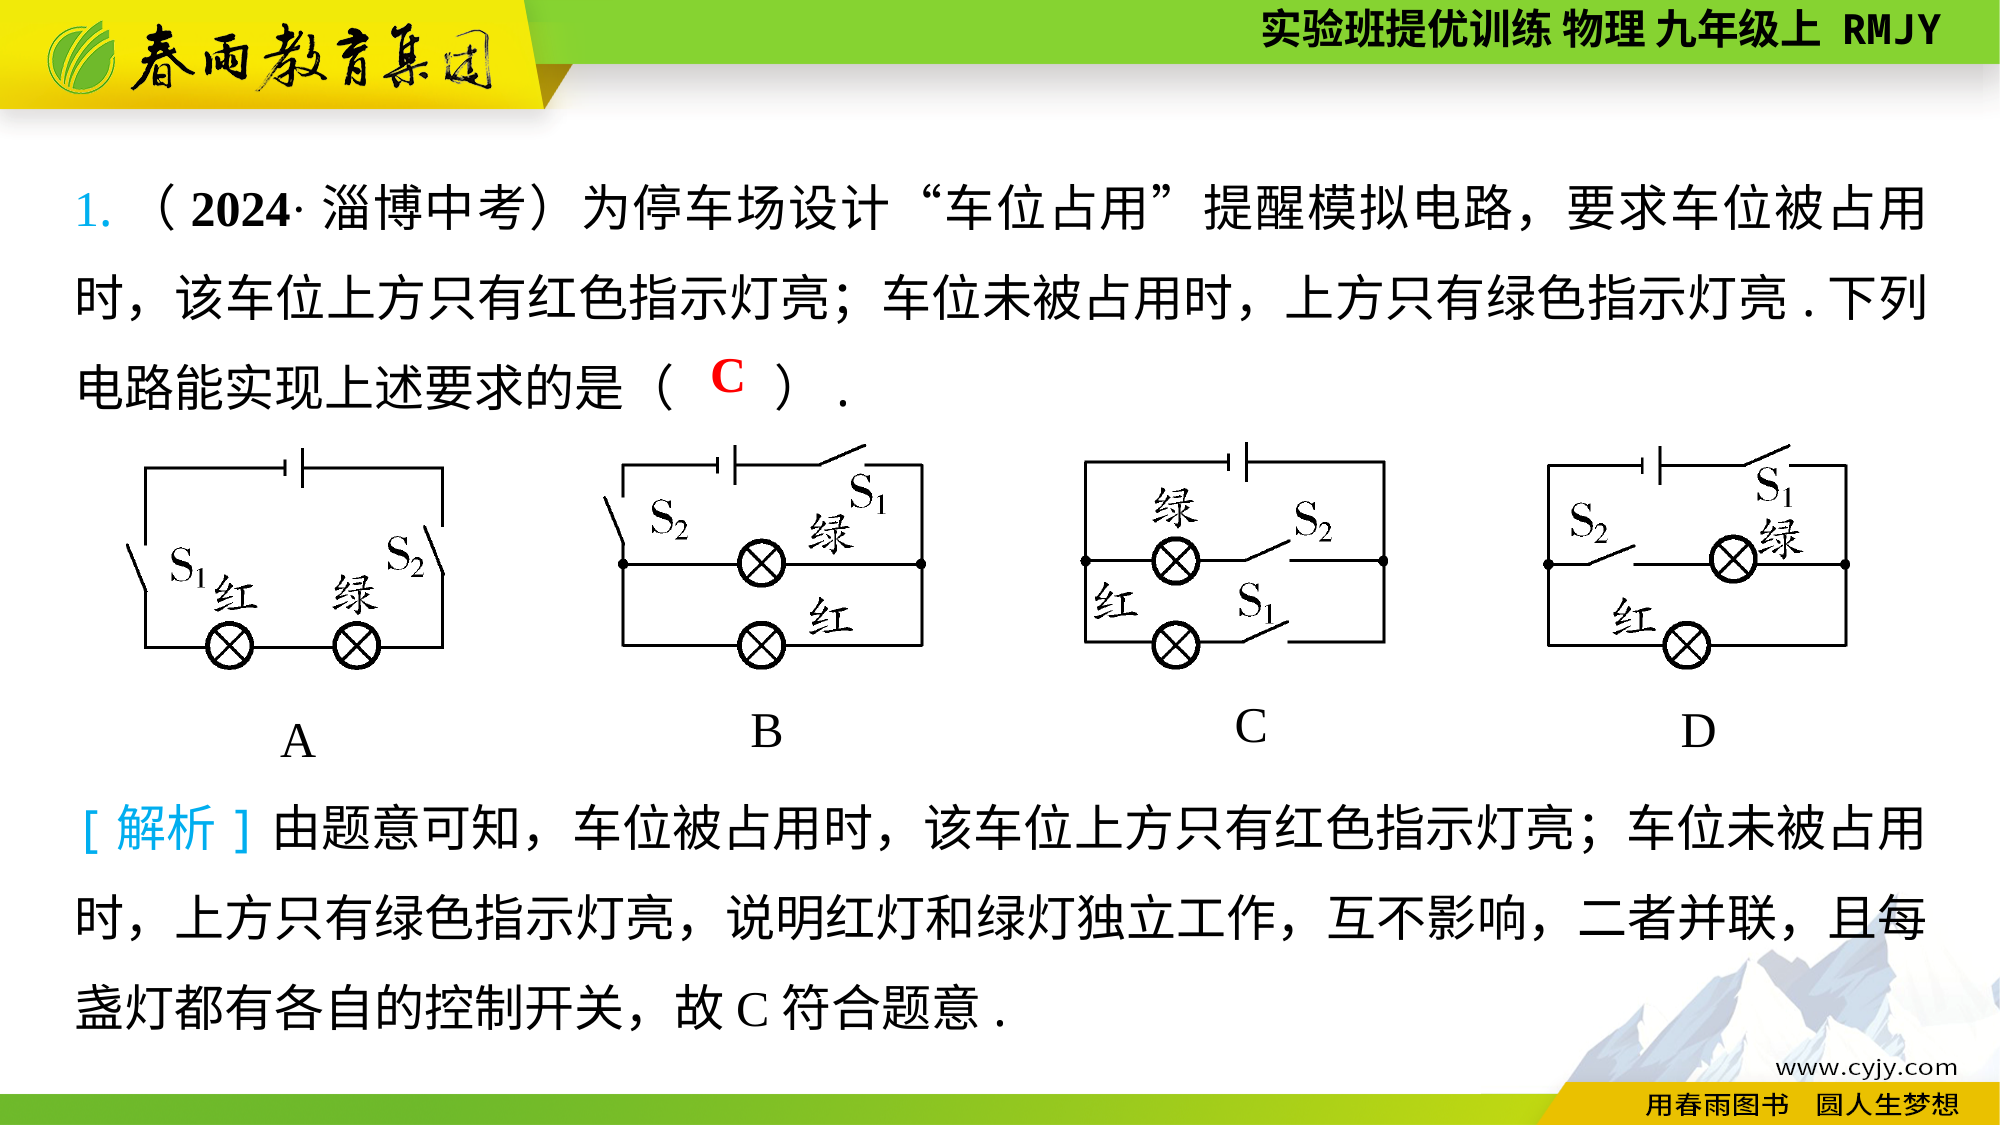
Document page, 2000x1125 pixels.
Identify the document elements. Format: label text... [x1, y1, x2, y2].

text_box C [1219, 684, 1283, 758]
text_box B [735, 690, 799, 758]
text_box A [265, 699, 332, 758]
picture [0, 0, 2000, 1125]
text_box C [695, 334, 761, 410]
text_box D [1665, 689, 1732, 758]
list 1.（2024·淄博中考）为停车场设计“车位占用”提醒模拟电路，要求车位被占用时，该车位上方只有红色指示灯亮；车位未被占用时，上方只有绿色指示灯亮.下列电路能实现上述要求的是（ ）. [59, 138, 1944, 415]
text_box [解析]由题意可知，车位被占用时，该车位上方只有红色指示灯亮；车位未被占用时，上方只有绿色指示灯亮，说明红灯和绿灯独立工作，互不影响，二者并联，且每盏灯都有各自的控制开关，故C符合题意. [59, 758, 1944, 1044]
